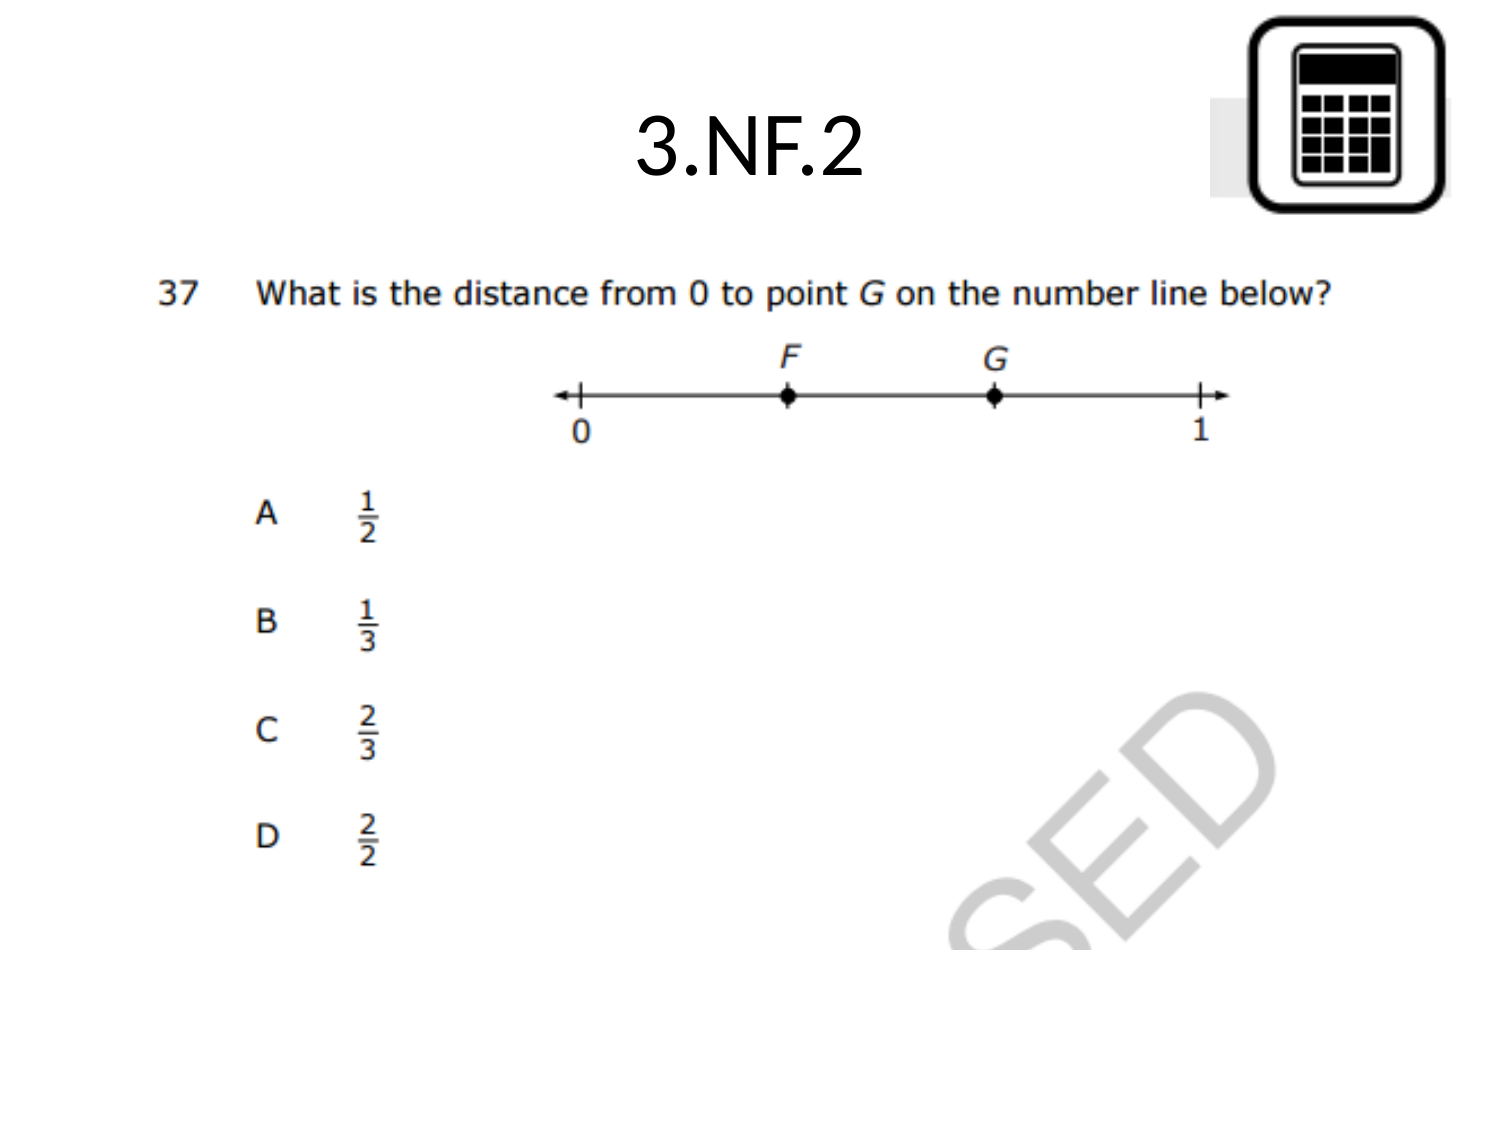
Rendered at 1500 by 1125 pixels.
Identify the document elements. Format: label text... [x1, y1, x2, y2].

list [124, 249, 1370, 951]
picture [1209, 0, 1485, 251]
title 3.NF.2 [75, 45, 1204, 233]
